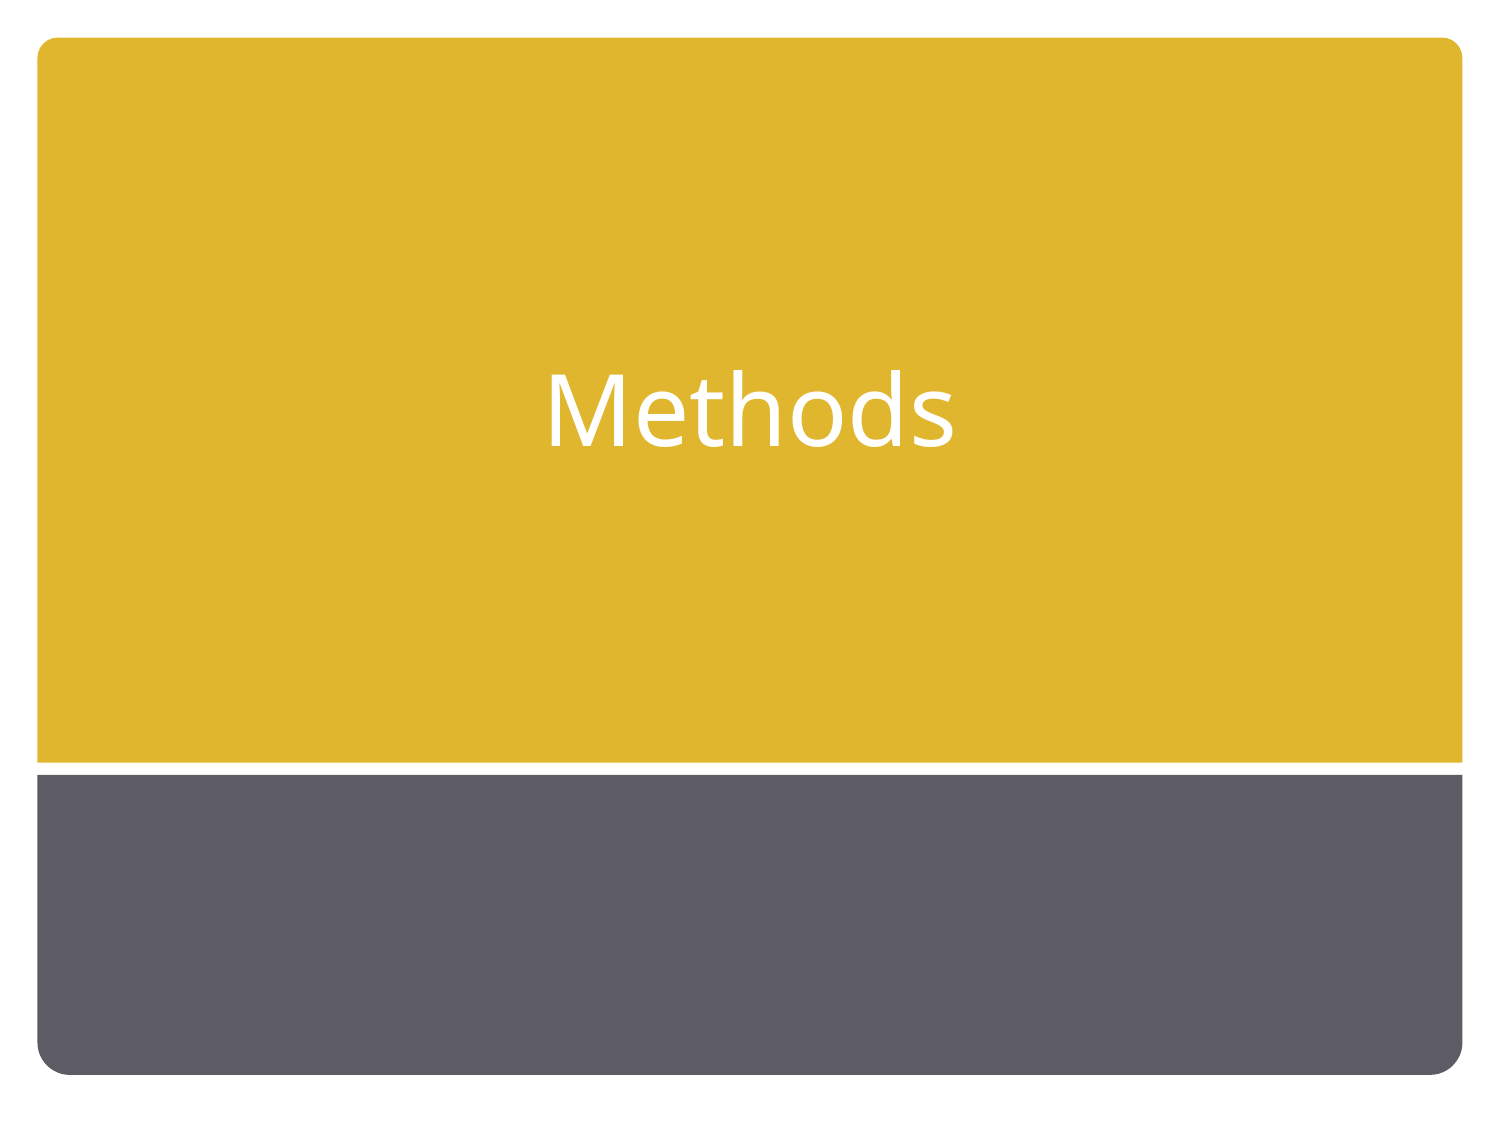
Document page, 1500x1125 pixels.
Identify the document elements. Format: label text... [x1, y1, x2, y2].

title Methods [99, 87, 1401, 726]
